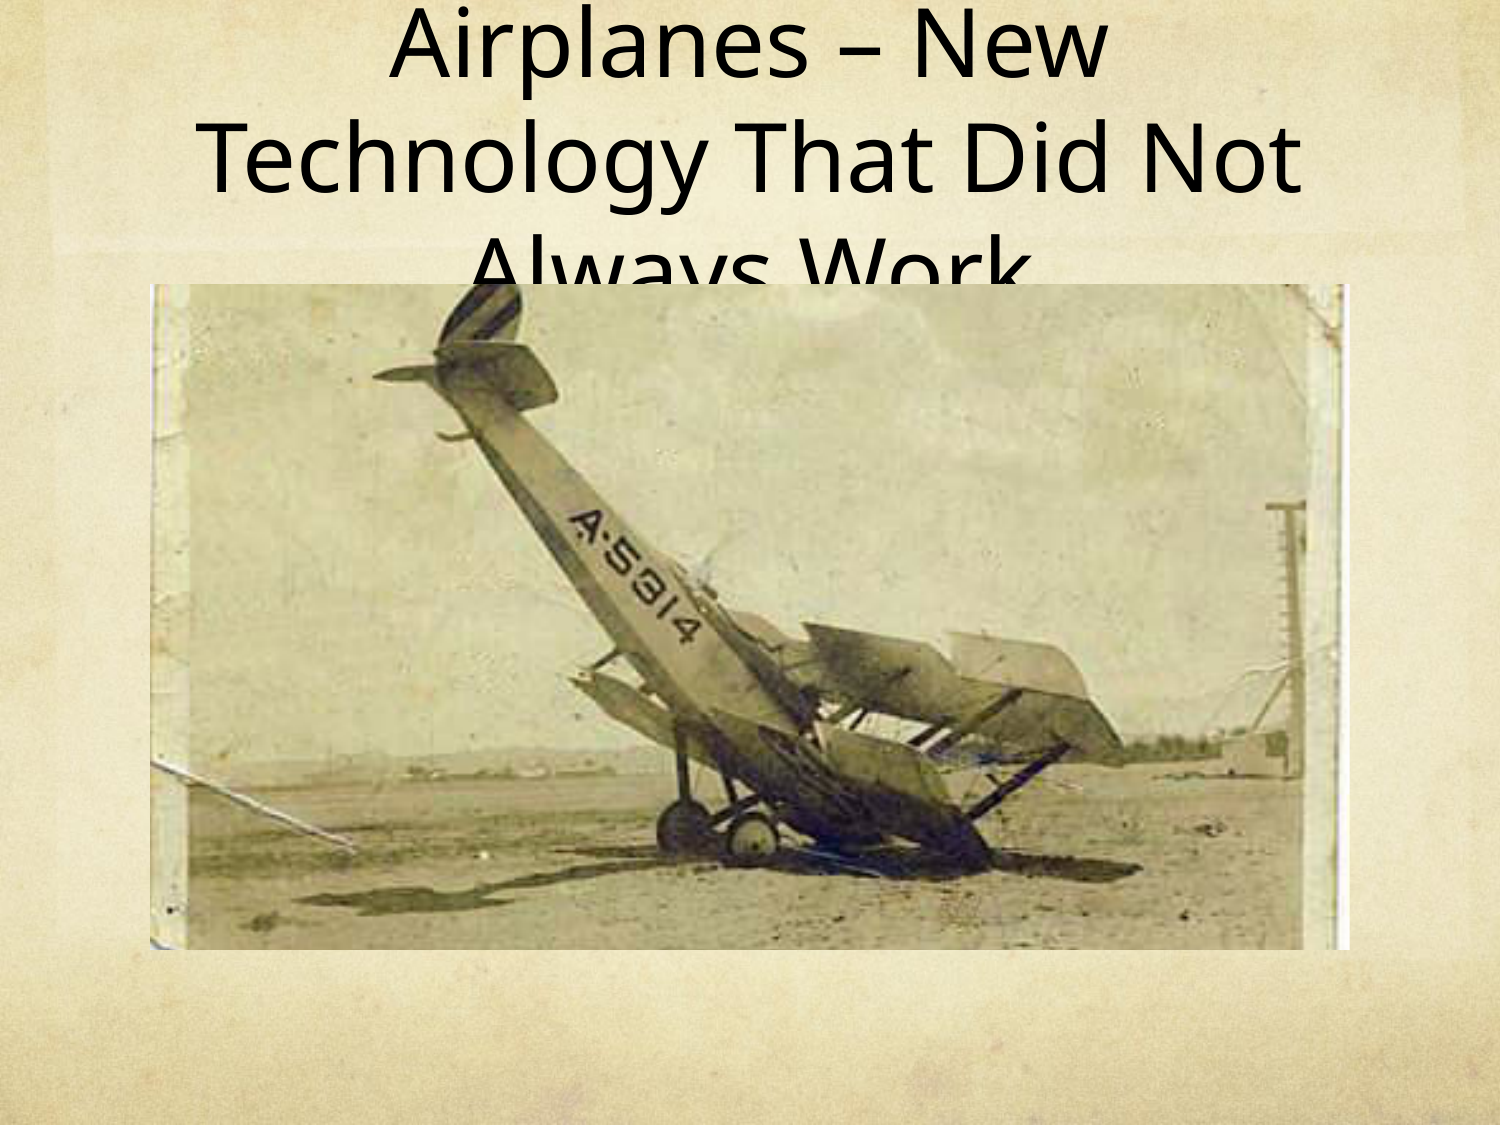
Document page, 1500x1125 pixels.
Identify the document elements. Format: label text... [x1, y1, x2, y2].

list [149, 284, 1351, 951]
title Airplanes – New Technology That Did Not Always Work [150, 82, 1350, 225]
picture [0, 0, 1500, 1125]
